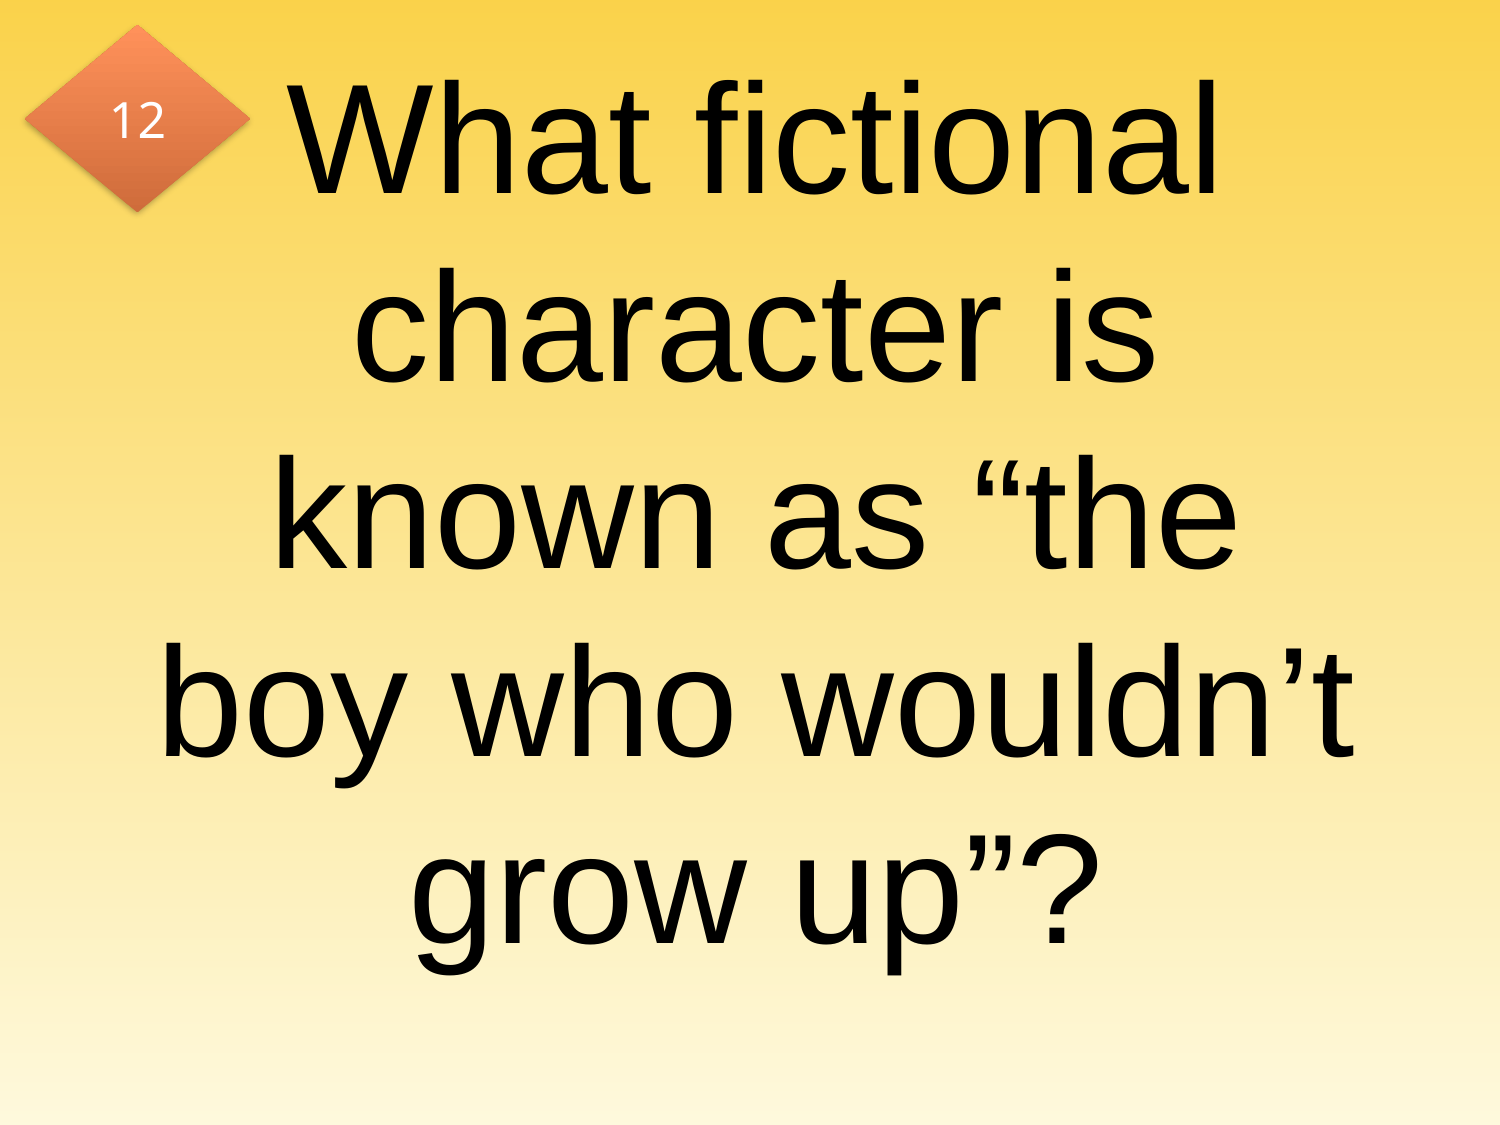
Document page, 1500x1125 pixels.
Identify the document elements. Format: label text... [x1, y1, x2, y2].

text_box 12 [24, 24, 250, 213]
title What fictional character is known as “the boy who wouldn’t grow up”? [112, 137, 1401, 876]
